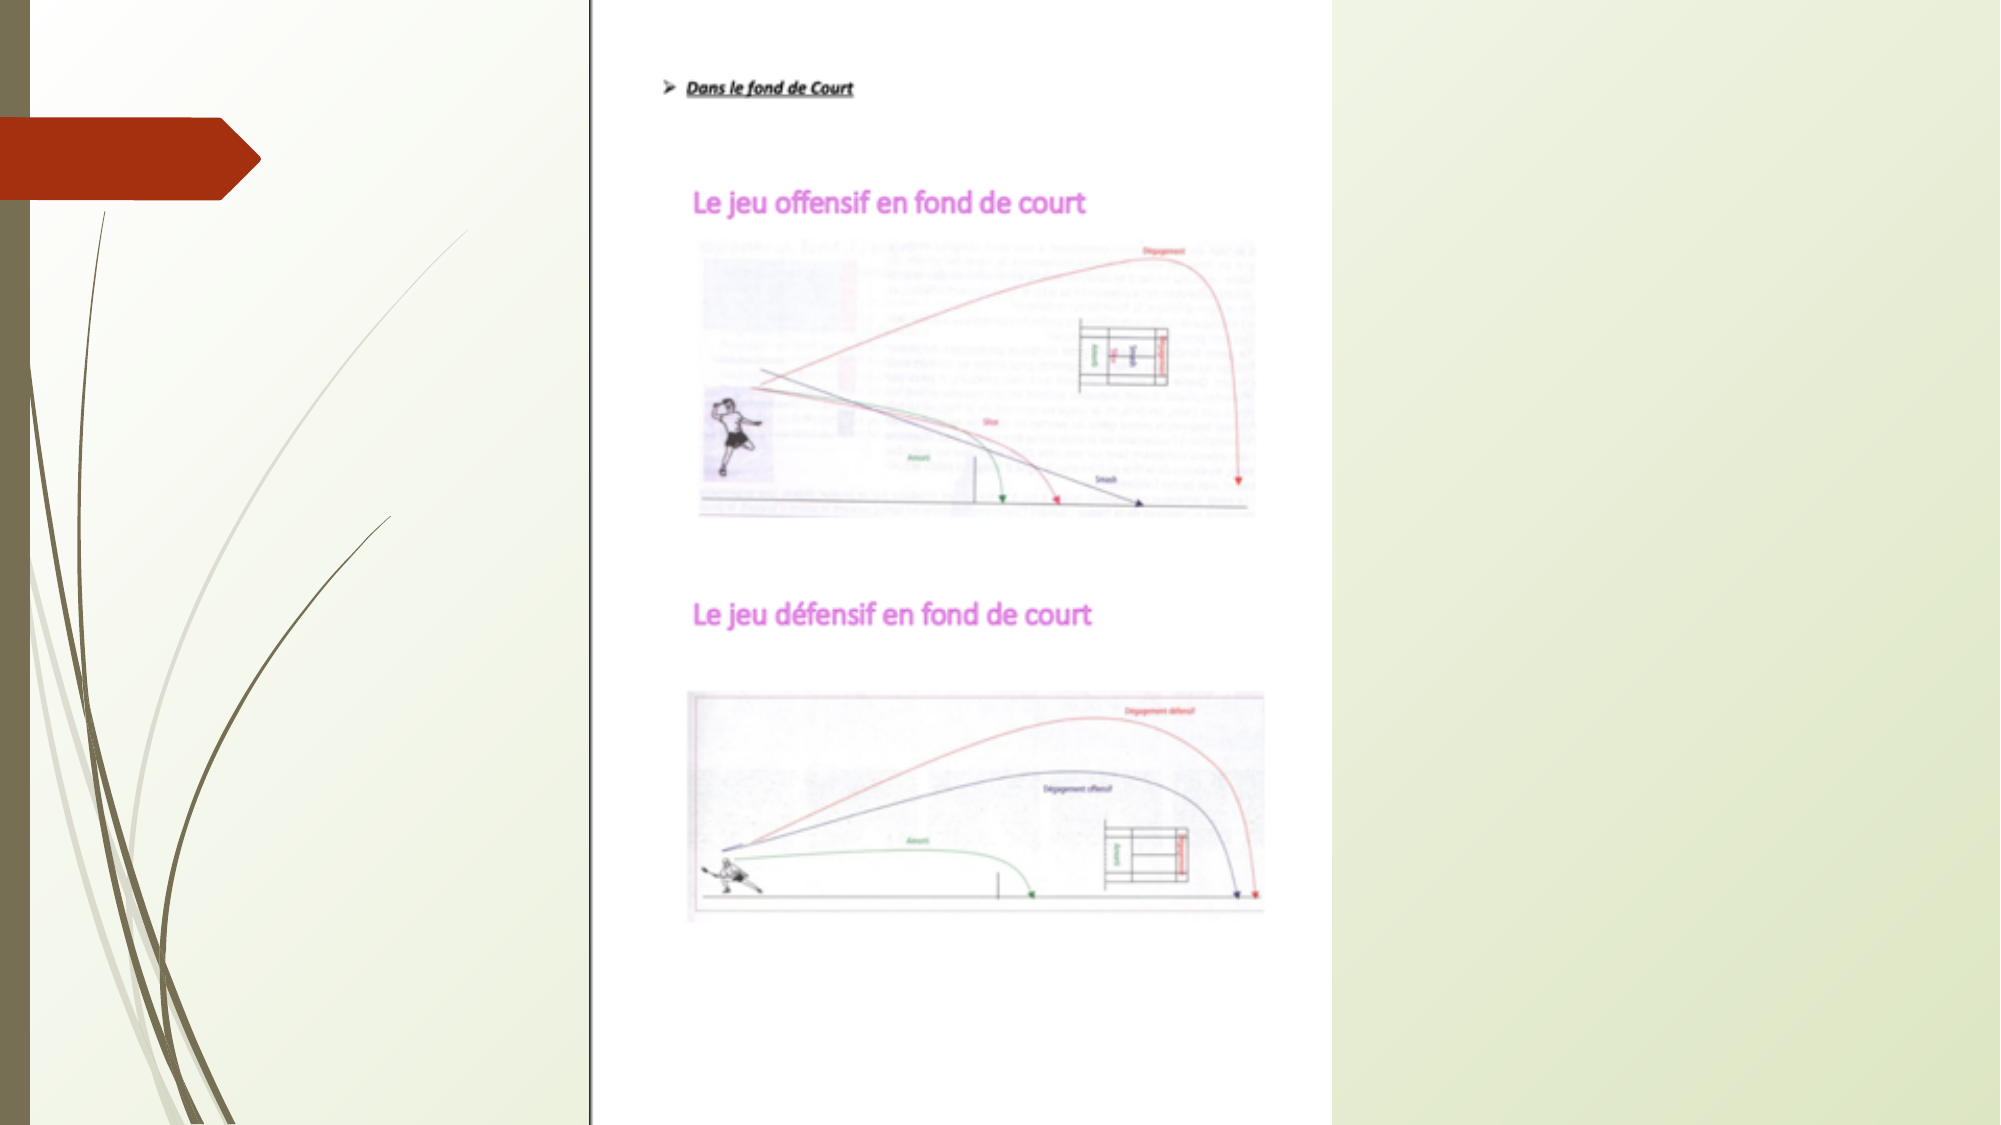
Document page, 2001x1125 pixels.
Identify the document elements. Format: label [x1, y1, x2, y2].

picture [589, 0, 1332, 1125]
